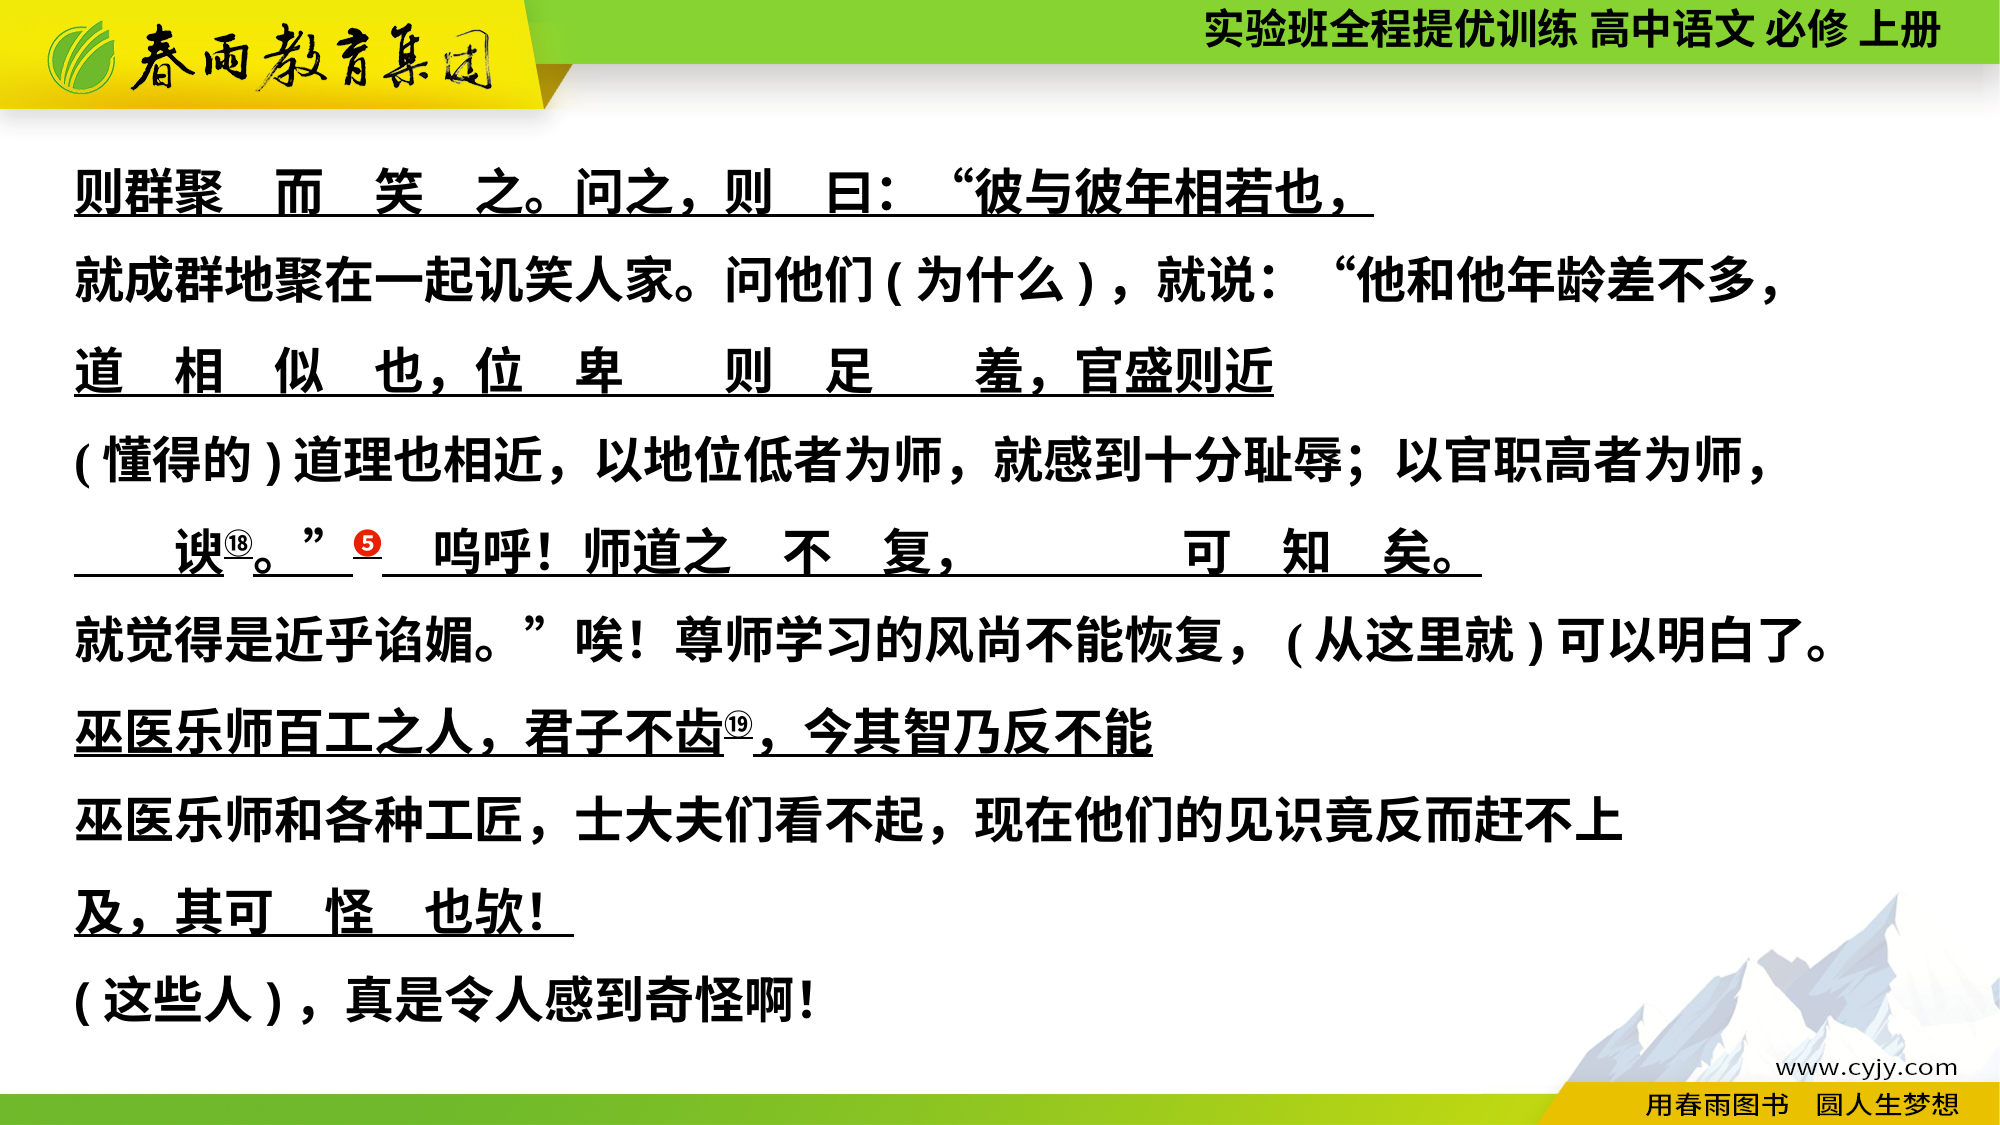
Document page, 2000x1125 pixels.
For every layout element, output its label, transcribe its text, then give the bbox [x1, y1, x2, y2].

picture [0, 0, 2000, 1125]
text_box 就成群地聚在一起讥笑人家。问他们(为什么)，就说：“他和他年龄差不多， (懂得的)道理也相近，以地位低者为师，就感到十分耻辱；以官职高者为师， 就觉得是近乎谄媚。”唉！尊师学习的风尚不能恢复，(从这里就)可以明白了。 巫医乐师和各种工匠，士大夫们看不起，现在他们的见识竟反而赶不上 (这些人)，真是令人感到奇怪啊！ [59, 210, 1944, 1036]
